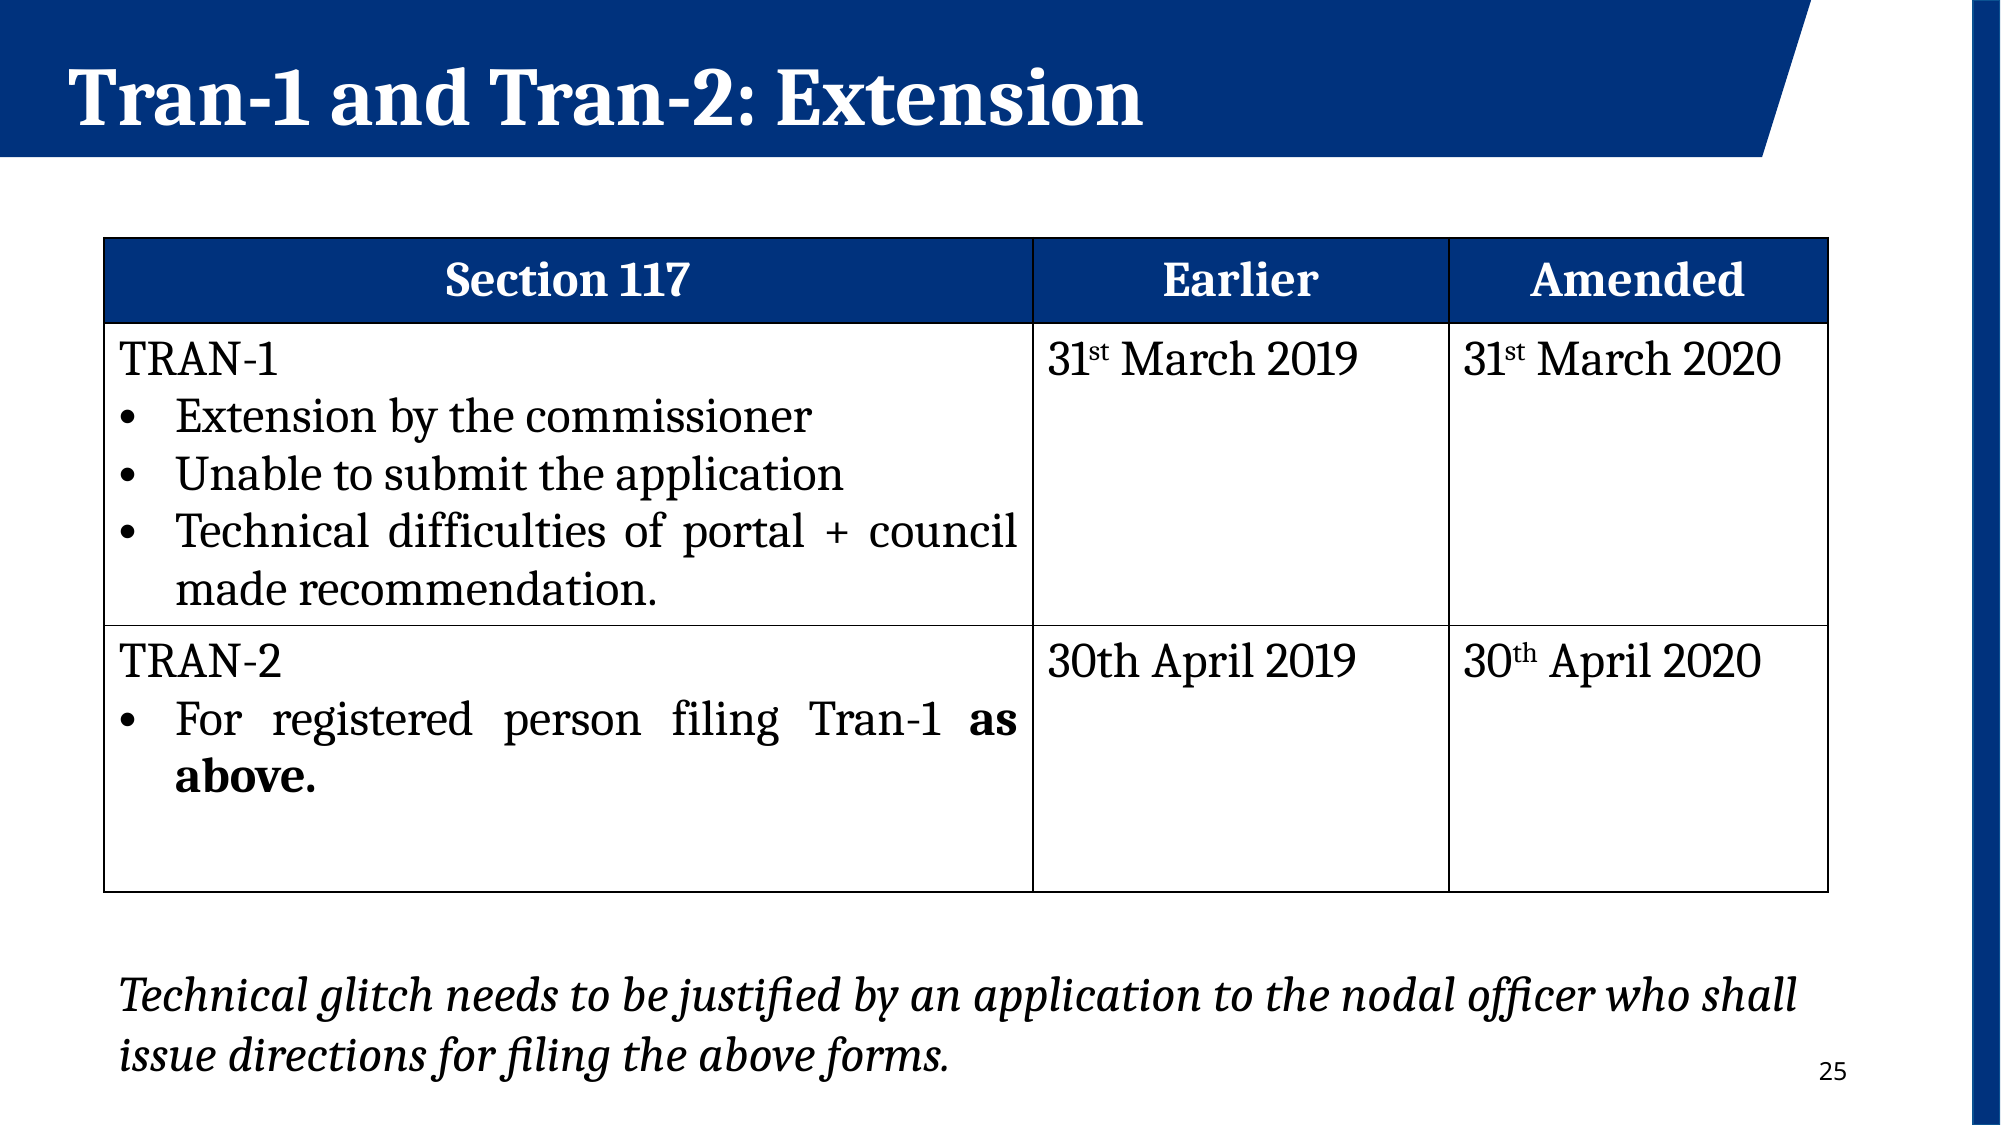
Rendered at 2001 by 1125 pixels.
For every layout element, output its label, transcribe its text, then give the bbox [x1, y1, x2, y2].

table_header Earlier [1034, 239, 1448, 322]
table_header Section 117 [105, 239, 1032, 322]
table_cell 31st March 2019 [1034, 324, 1448, 625]
table_cell 31st March 2020 [1450, 324, 1827, 625]
table_cell TRAN-1 Extension by the commissioner Unable to submit the application Technical difficulties of portal + council made recommendation. [105, 324, 1032, 625]
table_header Amended [1450, 239, 1827, 322]
text_box Technical glitch needs to be justified by an application to the nodal officer who shall issue directions for filing the above forms. [103, 954, 1828, 1090]
list Tran-1 and Tran-2: Extension [53, 24, 1780, 121]
table_cell 30th April 2019 [1034, 626, 1448, 891]
table_cell 30th April 2020 [1450, 626, 1827, 891]
table_cell TRAN-2 For registered person filing Tran-1 as above. [105, 626, 1032, 891]
slide_number 25 [1412, 1042, 1863, 1103]
